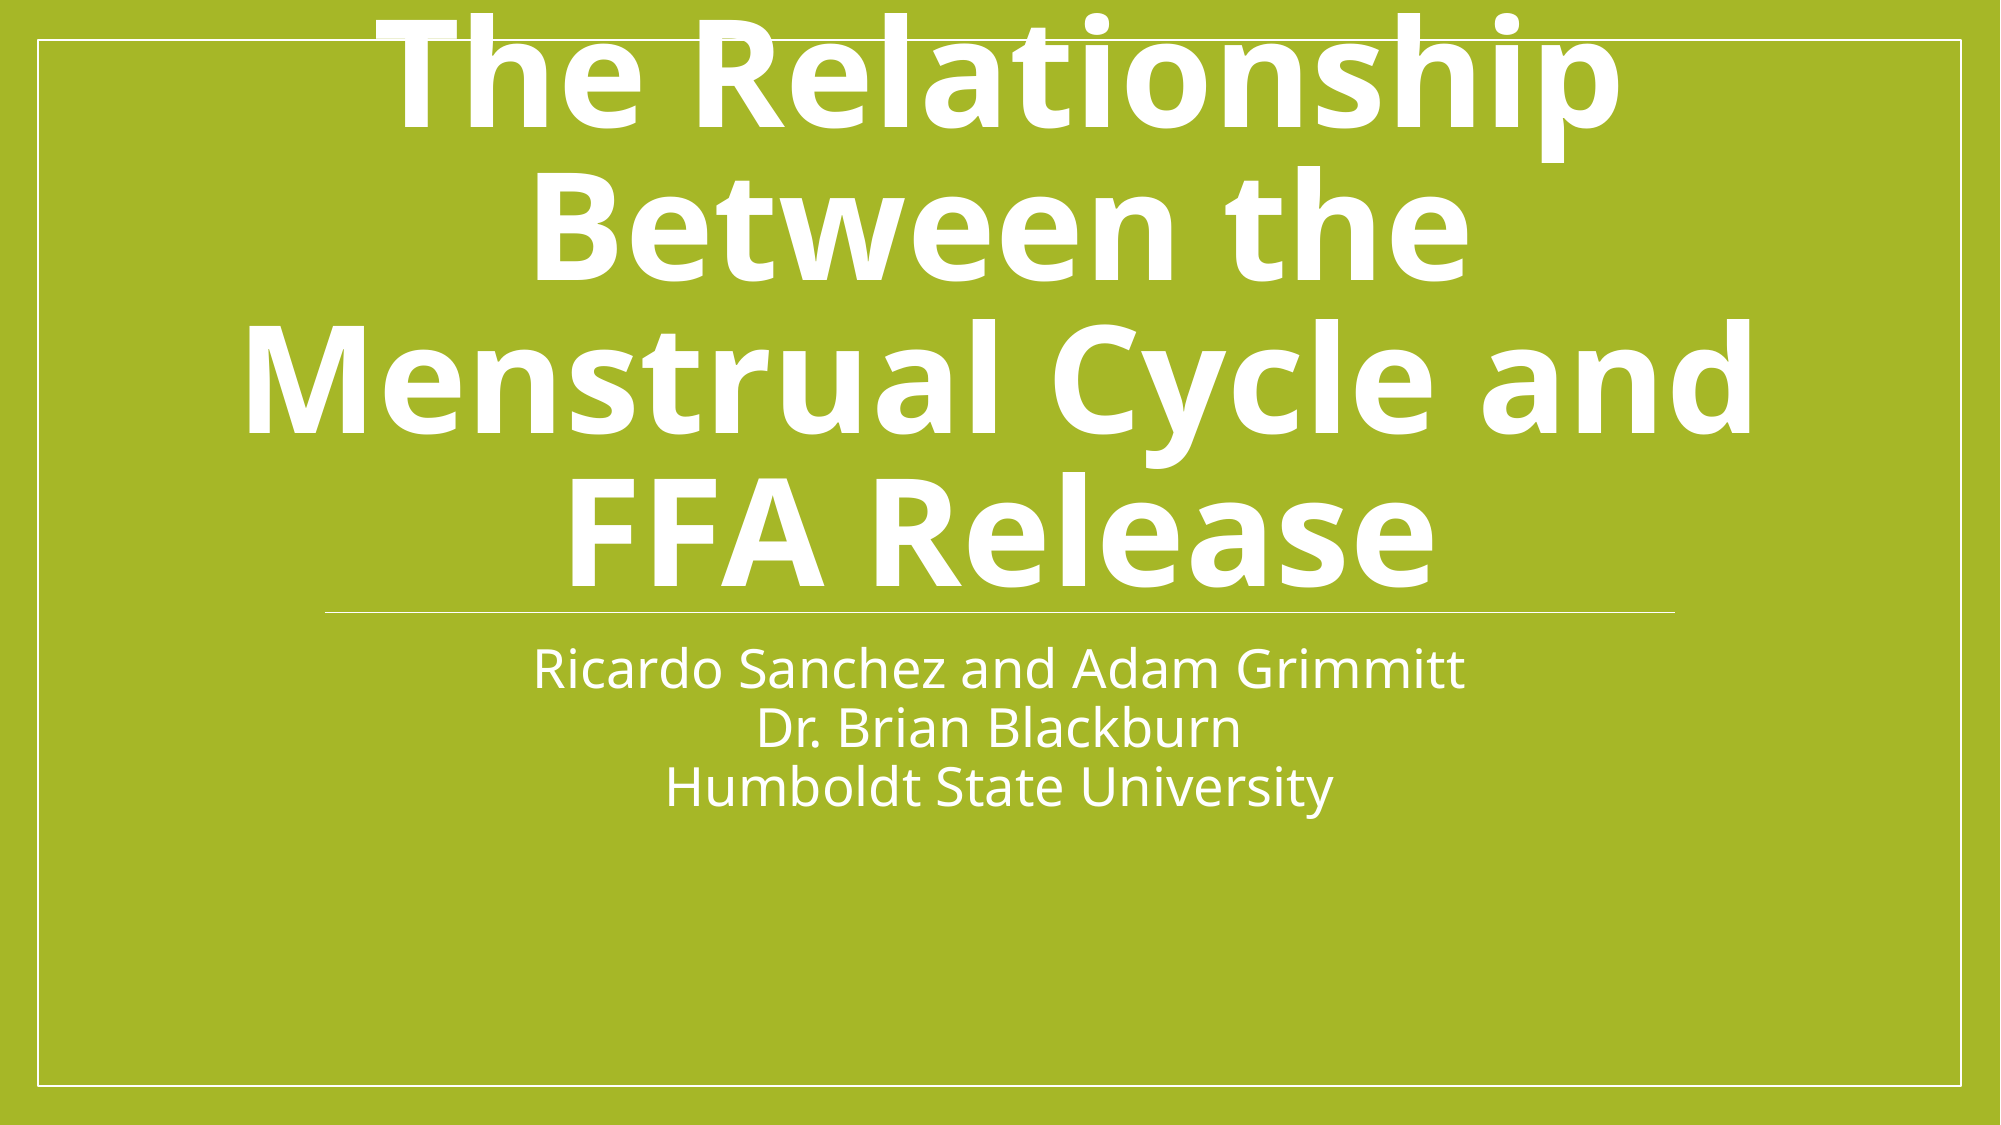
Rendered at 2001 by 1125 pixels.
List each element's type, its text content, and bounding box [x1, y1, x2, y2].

title The Relationship Between the Menstrual Cycle and FFA Release [182, 144, 1818, 625]
subtitle Ricardo Sanchez and Adam Grimmitt Dr. Brian Blackburn Humboldt State University [280, 634, 1719, 863]
